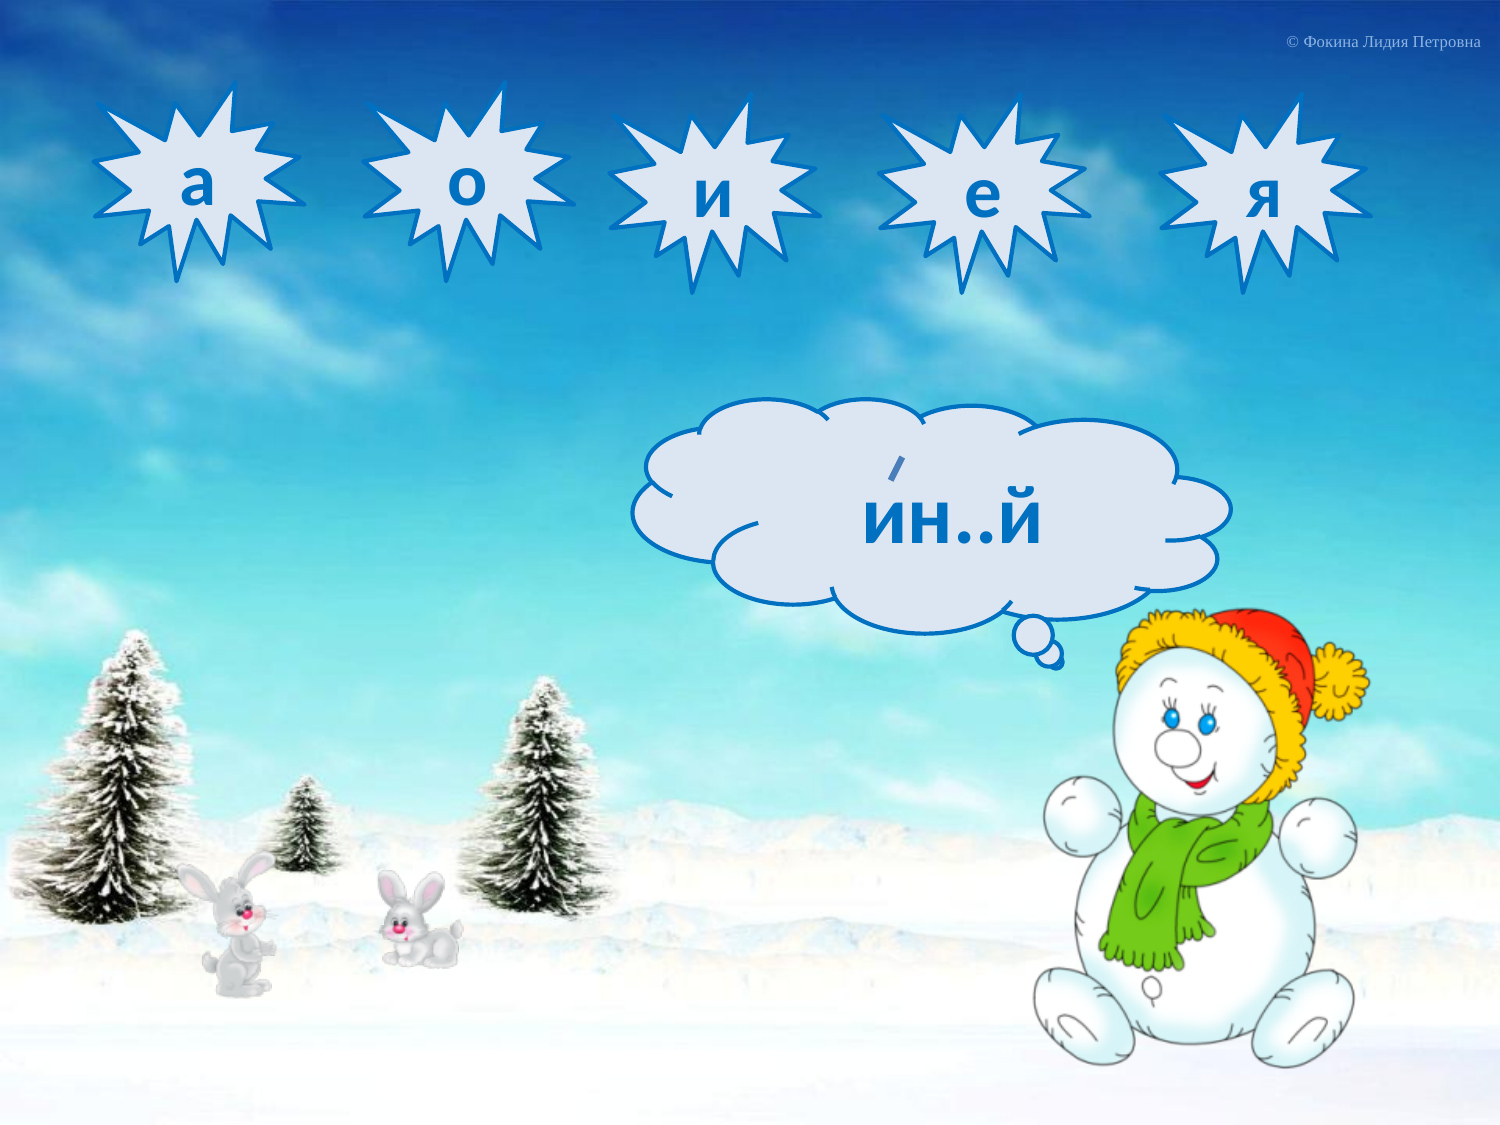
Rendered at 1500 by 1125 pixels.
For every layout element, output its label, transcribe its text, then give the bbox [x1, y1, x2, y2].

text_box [884, 462, 909, 475]
text_box я [1158, 91, 1374, 296]
text_box ин..й [630, 397, 1233, 636]
picture [0, 0, 1500, 1125]
text_box е [876, 91, 1092, 296]
text_box и [607, 91, 823, 296]
text_box о [361, 80, 577, 284]
text_box а [91, 80, 307, 284]
